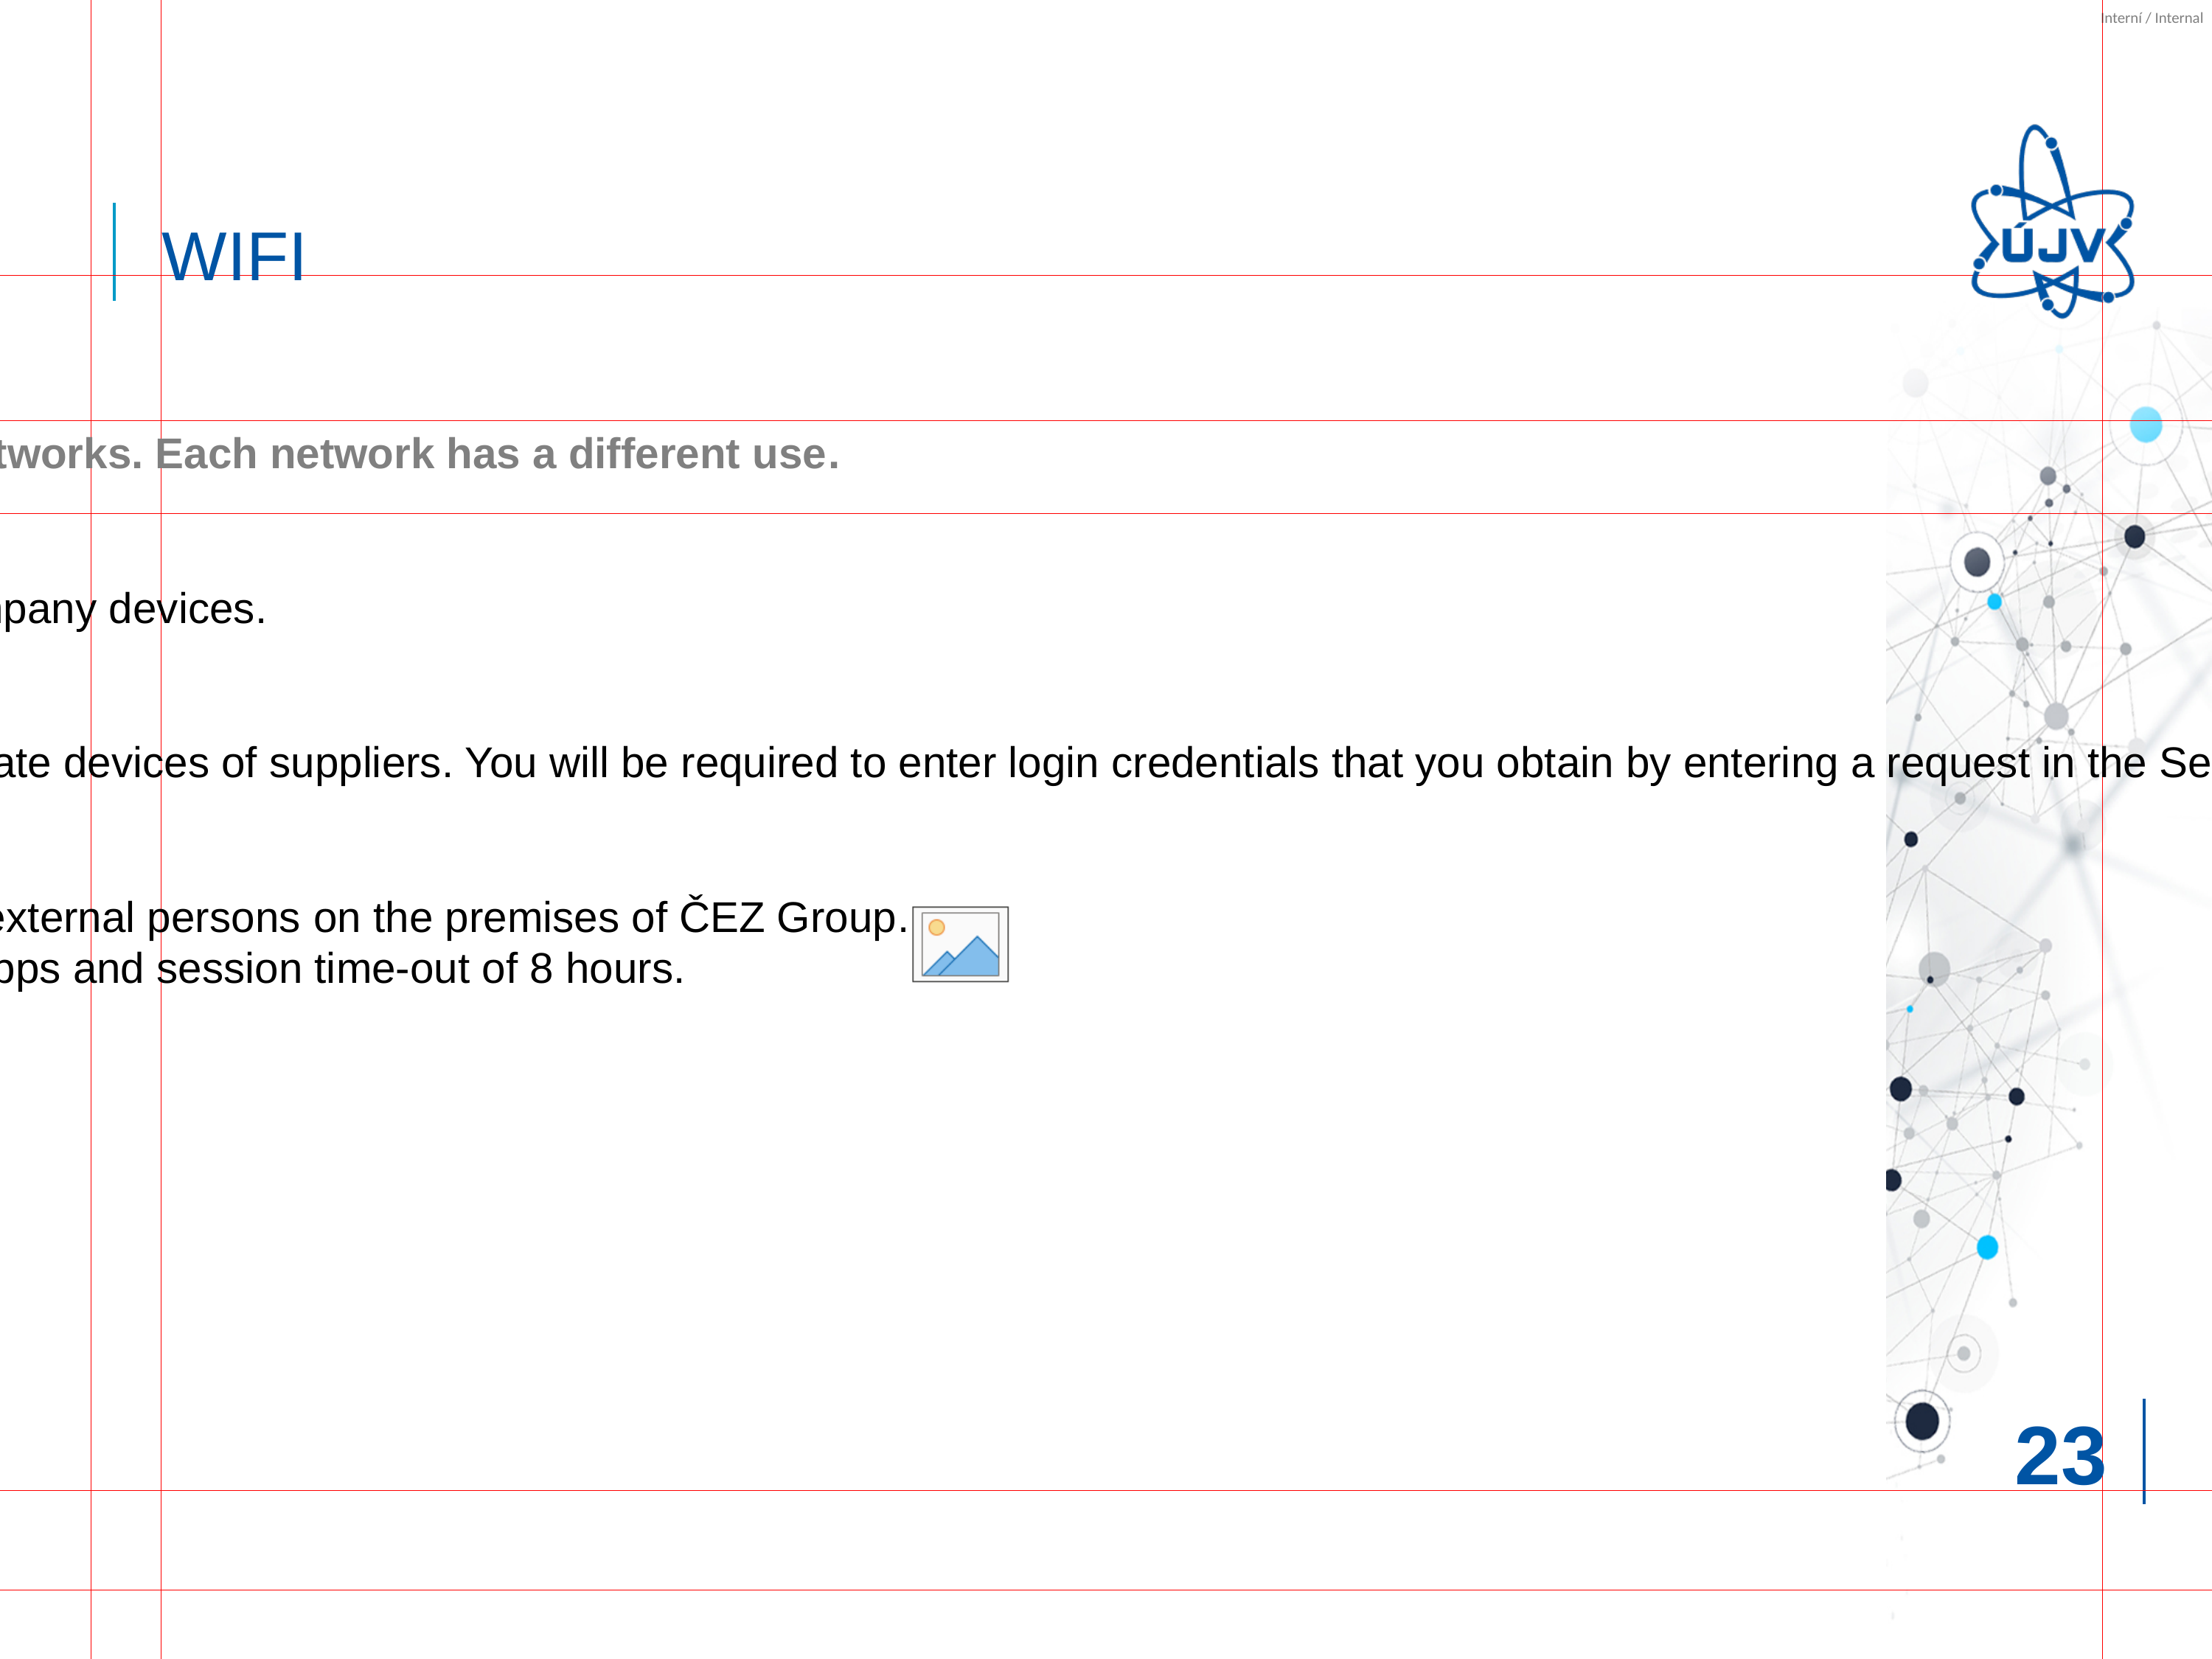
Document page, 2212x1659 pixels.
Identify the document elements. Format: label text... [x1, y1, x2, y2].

title WIFI [161, 124, 1759, 381]
picture [2103, 1590, 2212, 1659]
slide_number 23 [1937, 1399, 2107, 1505]
picture [1886, 421, 2102, 513]
picture [1886, 1491, 2102, 1590]
picture [1886, 84, 2212, 420]
picture [161, 420, 1759, 1470]
picture [1886, 514, 2102, 1490]
picture [2103, 514, 2212, 1490]
picture [2103, 1491, 2212, 1590]
picture [2103, 421, 2212, 513]
picture [1886, 1590, 2102, 1659]
